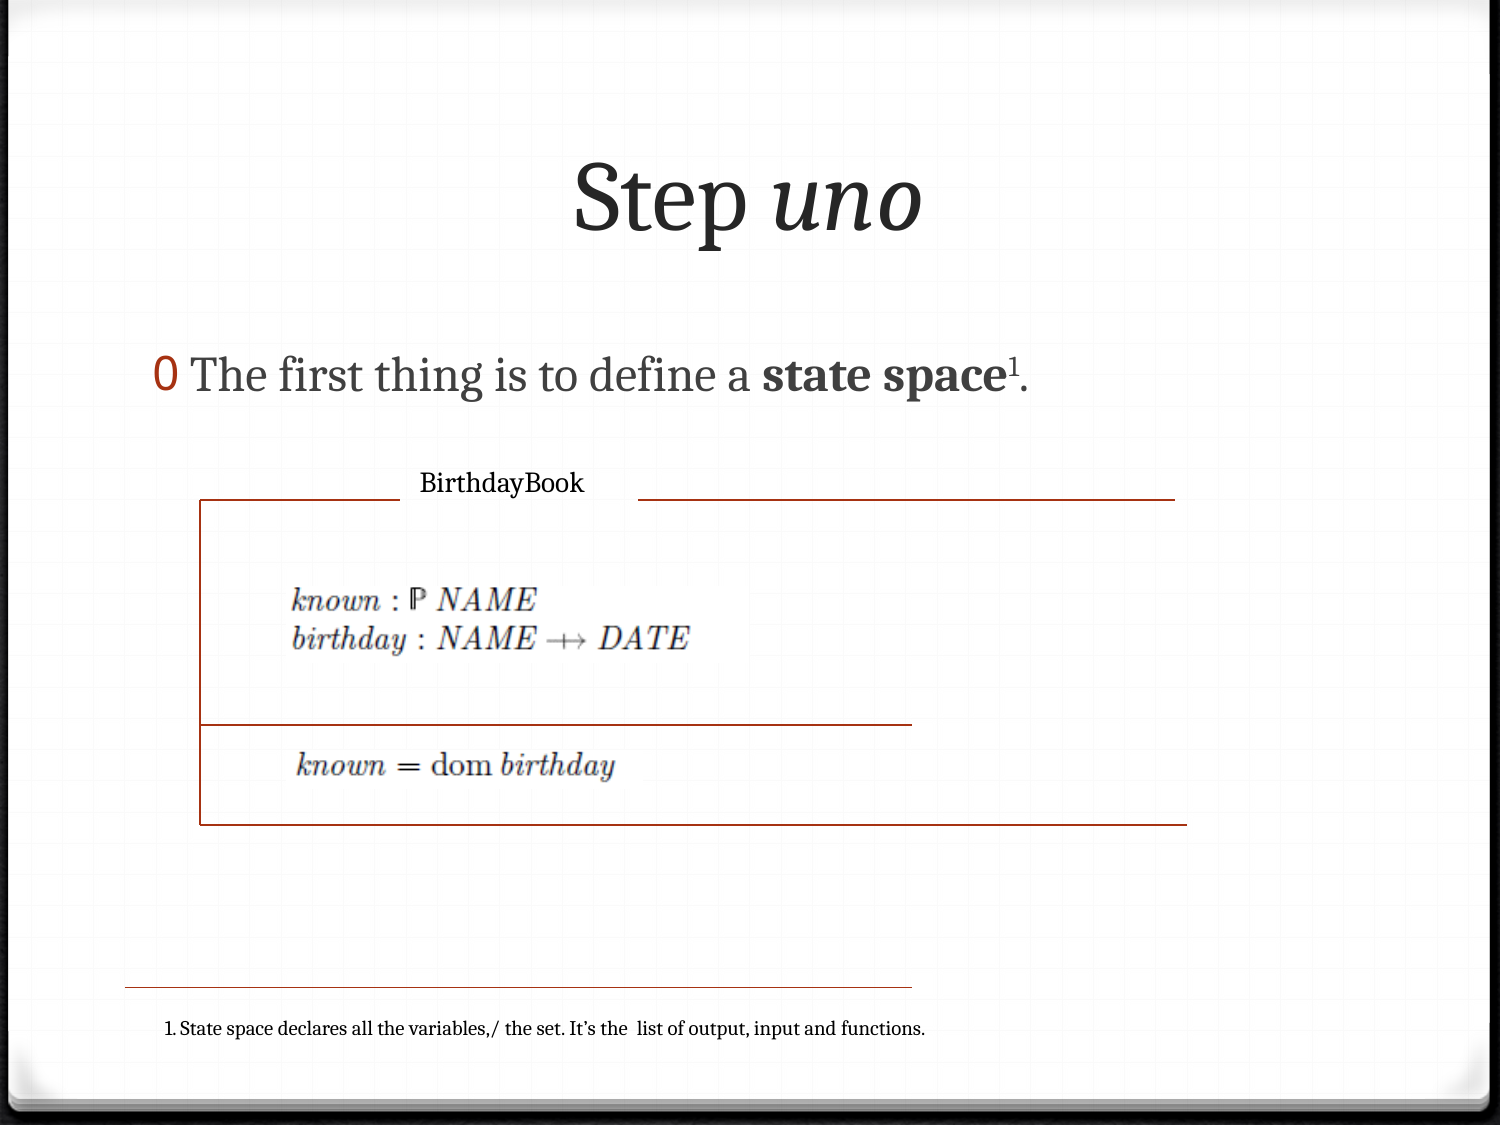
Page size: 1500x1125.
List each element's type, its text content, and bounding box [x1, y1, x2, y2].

title Step uno [90, 71, 1410, 309]
text_box 1. State space declares all the variables,/ the set. It’s the list of output, input and functions. [150, 1007, 1225, 1047]
text_box BirthdayBook [404, 456, 630, 495]
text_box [199, 499, 1188, 826]
picture [0, 0, 1500, 1125]
list The first thing is to define a state space1. [137, 334, 1363, 983]
